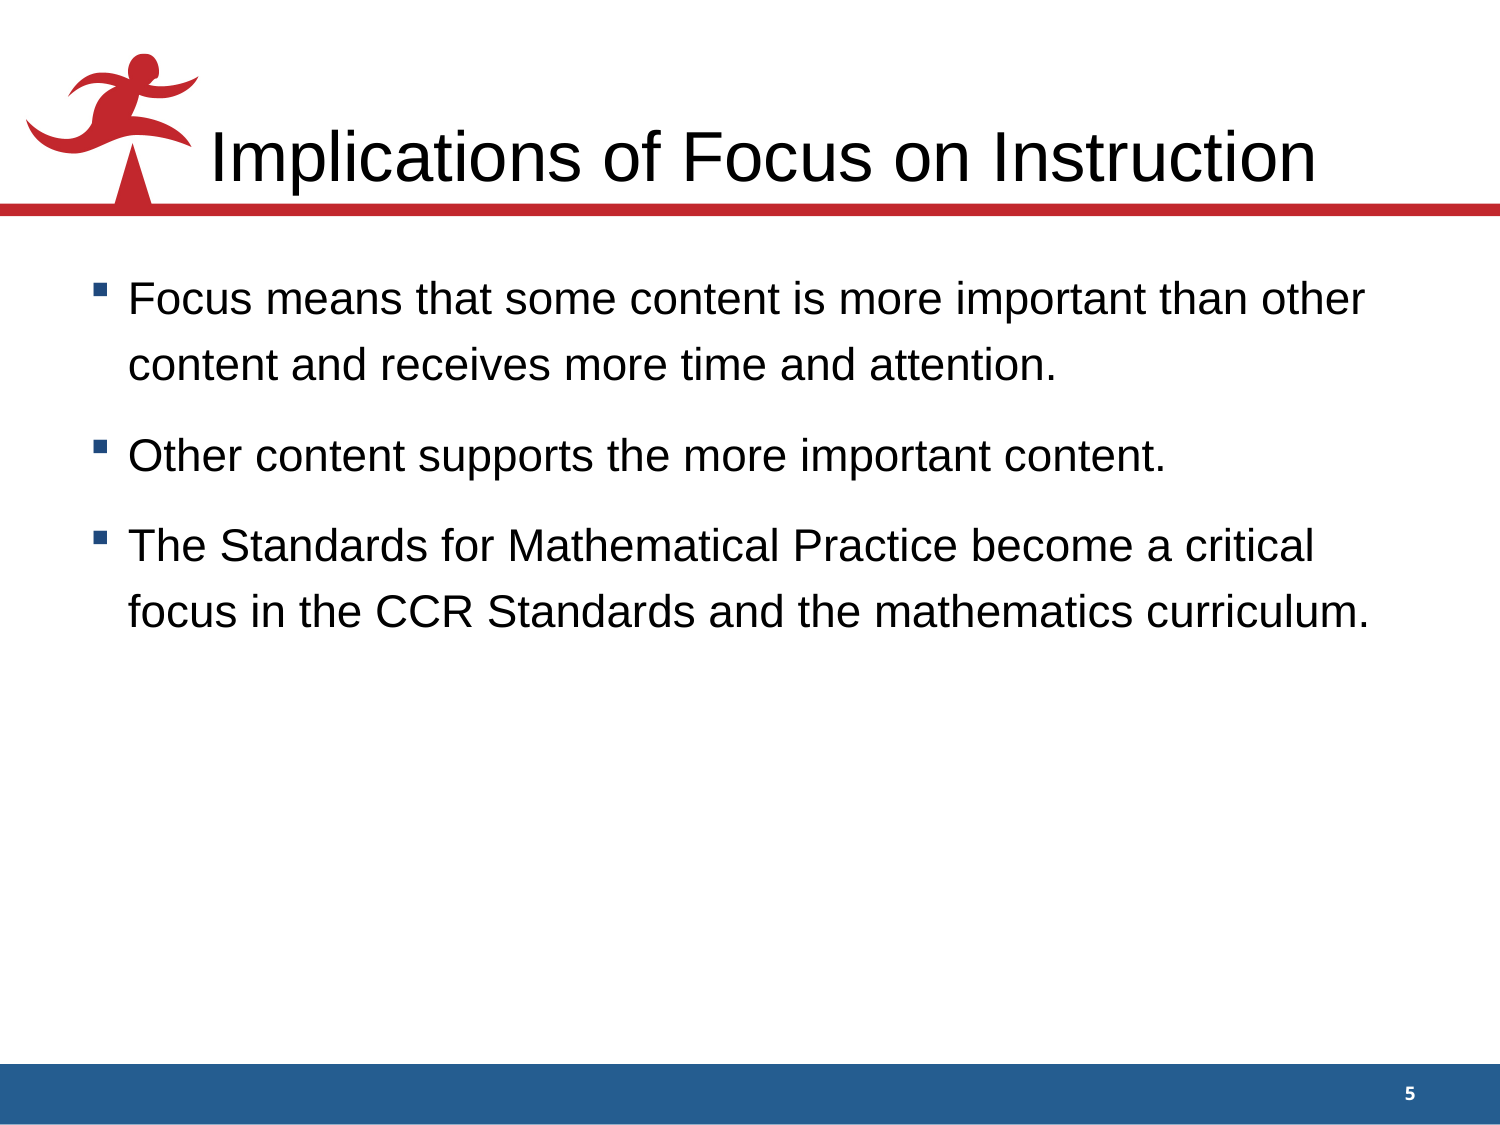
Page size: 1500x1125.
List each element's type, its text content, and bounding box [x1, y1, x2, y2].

picture [0, 0, 1500, 1125]
list Focus means that some content is more important than other content and receives more time and attention. Other content supports the more important content. The Standards for Mathematical Practice become a critical focus in the CCR Standards and the mathematics curriculum. [75, 249, 1425, 925]
title Implications of Focus on Instruction [183, 54, 1346, 205]
